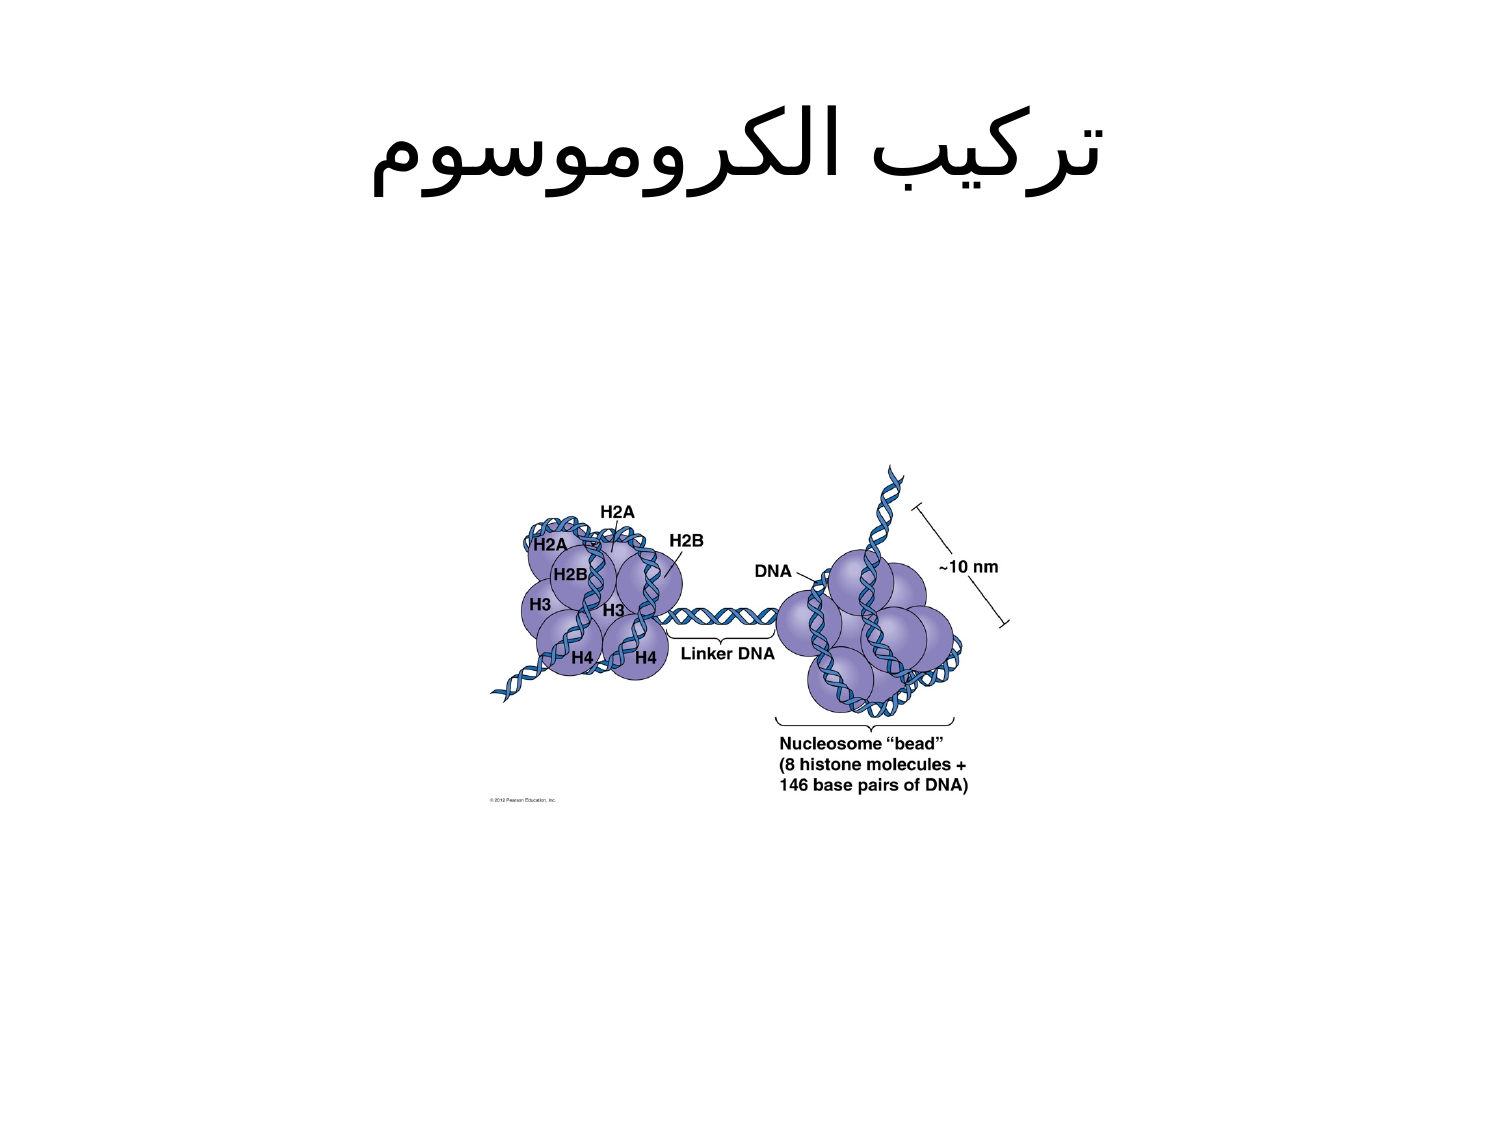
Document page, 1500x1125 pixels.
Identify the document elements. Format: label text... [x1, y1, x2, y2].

title تركيب الكروموسوم [75, 45, 1425, 233]
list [487, 461, 1013, 806]
